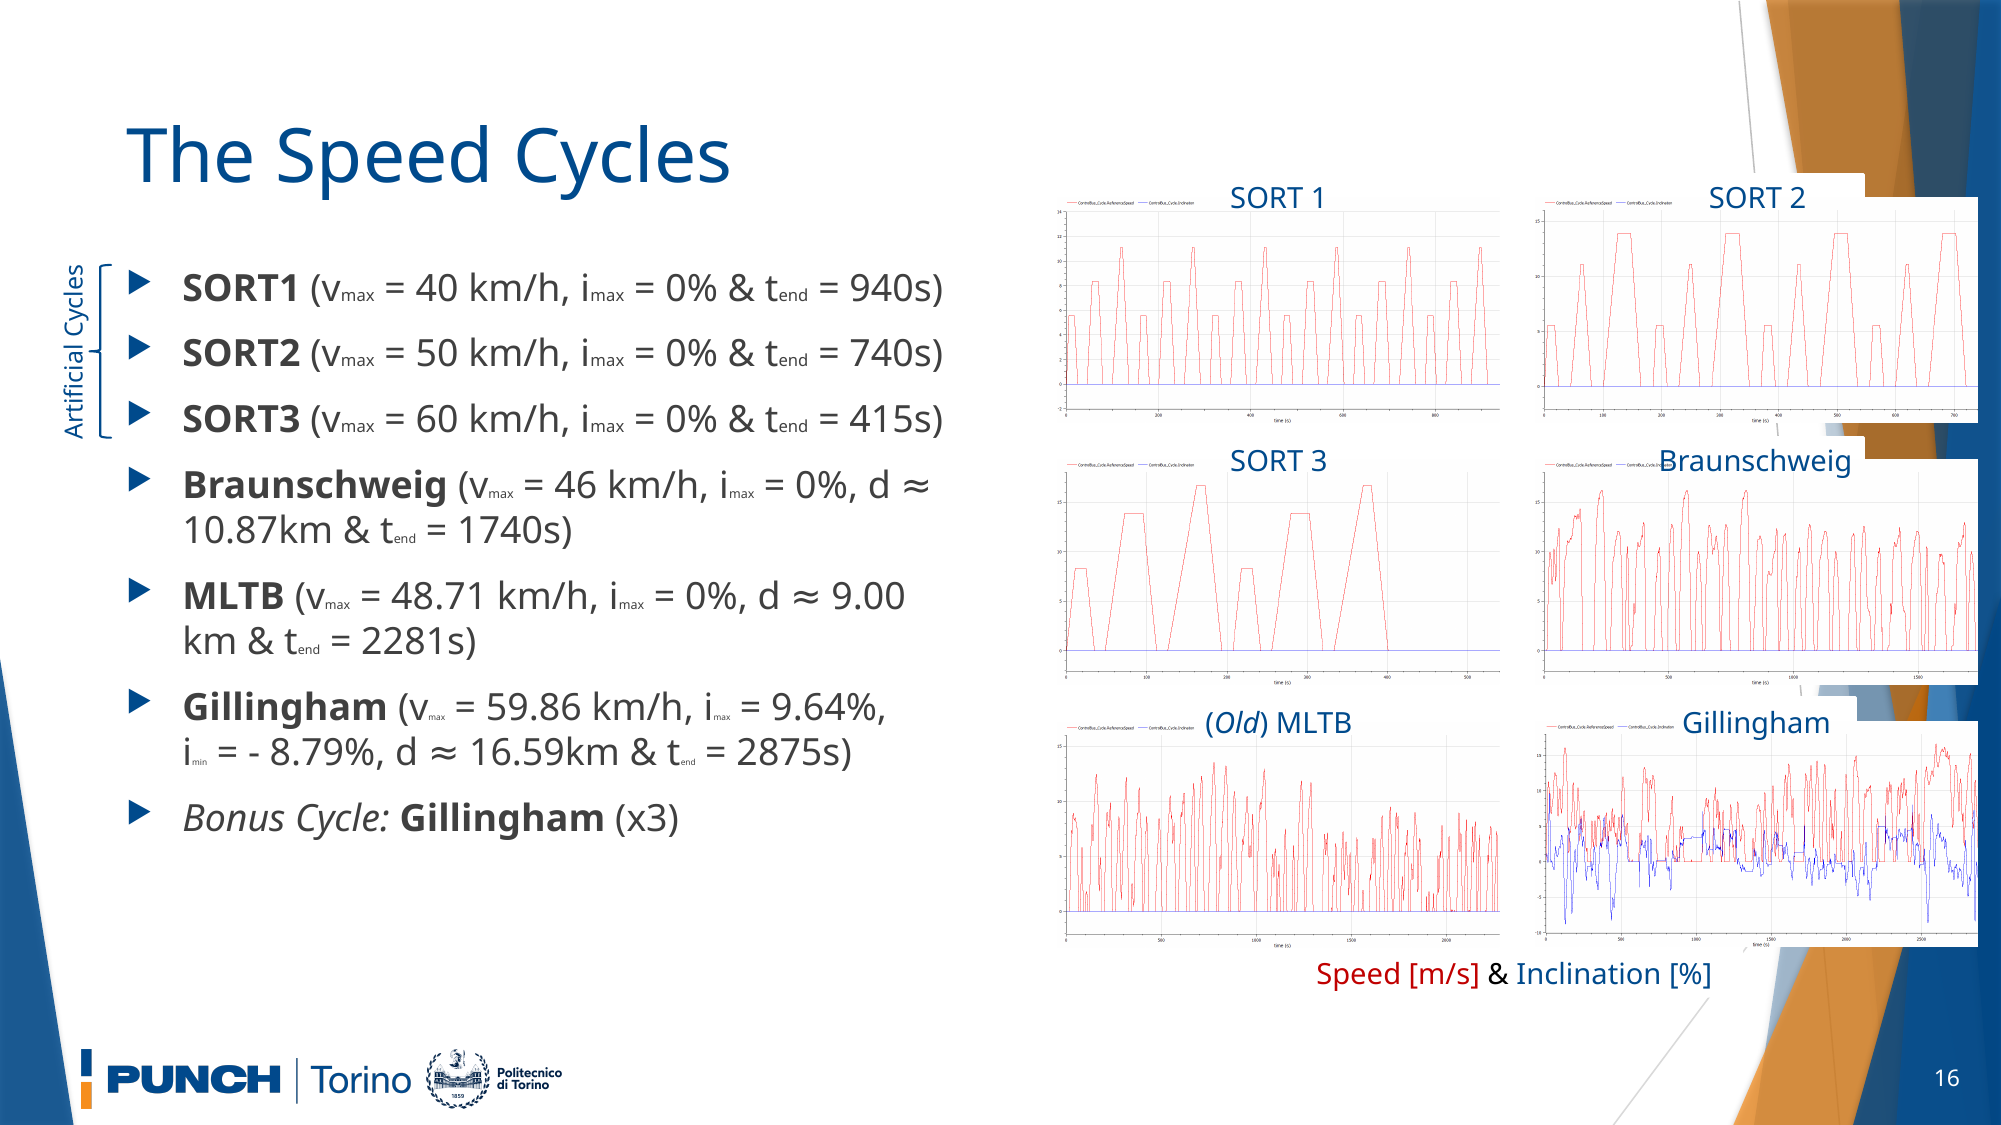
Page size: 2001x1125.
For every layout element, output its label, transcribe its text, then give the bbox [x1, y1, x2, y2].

text_box Braunschweig [1588, 434, 1923, 458]
picture [1534, 197, 1978, 424]
text_box [95, 263, 113, 439]
picture [426, 1049, 562, 1109]
text_box Artificial Cycles [50, 196, 95, 508]
picture [1057, 722, 1501, 949]
text_box SORT 2 [1591, 171, 1925, 196]
text_box Gillingham [1589, 697, 1924, 720]
text_box SORT 1 [1112, 172, 1446, 195]
text_box SORT 3 [1112, 435, 1446, 458]
list SORT1 (vmax = 40 km/h, imax = 0% & tend = 940s) SORT2 (vmax = 50 km/h, imax = 0% & tend = 740s) SORT3 (vmax = 60 km/h, imax = 0% & tend = 415s) Braunschweig (vmax = 46 km/h, imax = 0%, d ≈ 10.87km & tend = 1740s) MLTB (vmax = 48.71 km/h, imax = 0%, d ≈ 9.00 km & tend = 2281s) Gillingham (vmax = 59.86 km/h, imax = 9.64%, imin = - 8.79%, d ≈ 16.59km & tend = 2875s) Bonus Cycle: Gillingham (x3) [111, 256, 969, 975]
picture [1057, 196, 1501, 423]
picture [1534, 459, 1978, 686]
text_box Speed [m/s] & Inclination [%] [1301, 948, 1744, 998]
picture [1535, 721, 1978, 948]
picture [81, 1049, 411, 1109]
picture [1057, 459, 1501, 686]
slide_number 16 [1863, 1048, 1976, 1109]
text_box (Old) MLTB [1112, 697, 1446, 721]
title The Speed Cycles [111, 99, 1522, 317]
